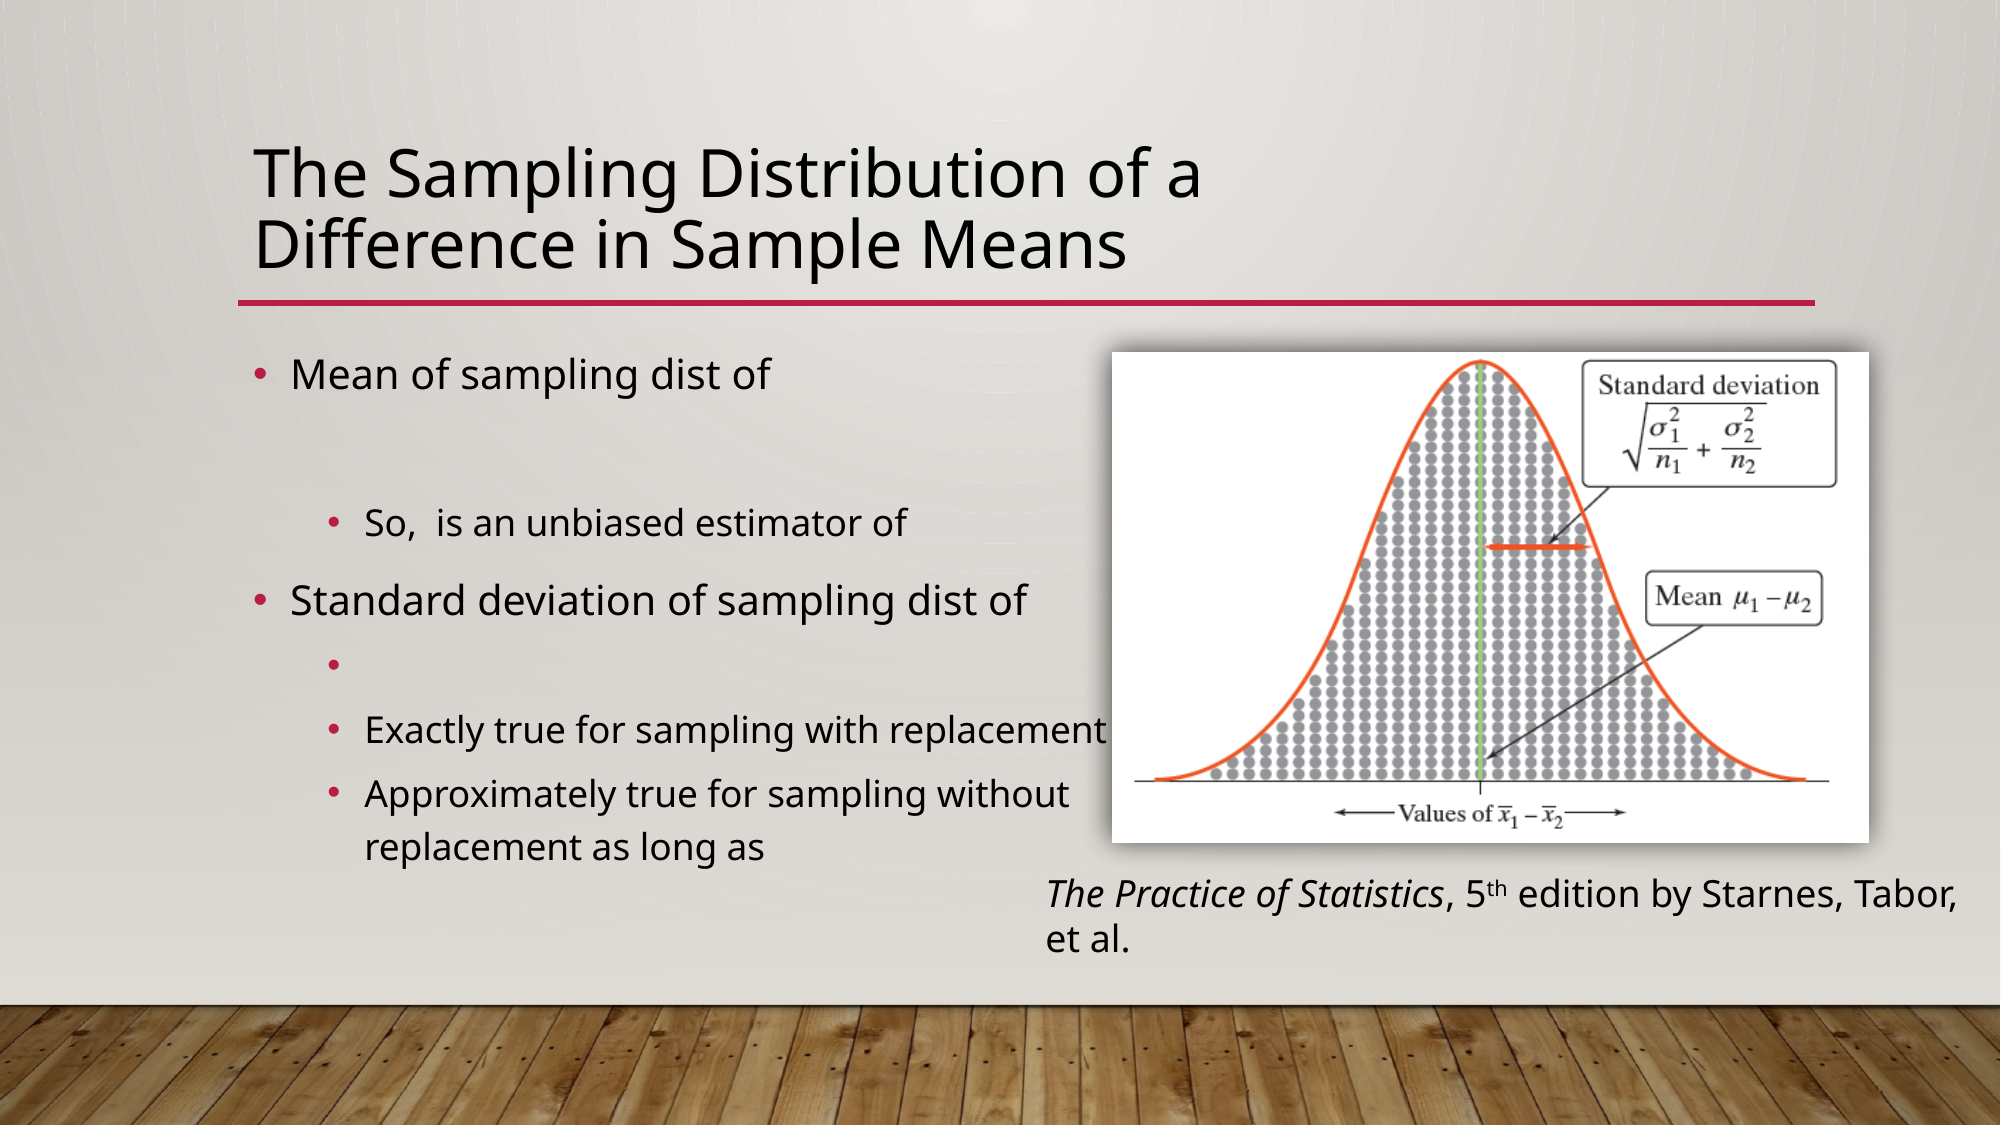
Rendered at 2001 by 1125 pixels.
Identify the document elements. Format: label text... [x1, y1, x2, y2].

picture [1111, 351, 1869, 843]
text_box The Practice of Statistics, 5th edition by Starnes, Tabor, et al. [1030, 862, 1983, 968]
picture [0, 1005, 2000, 1125]
